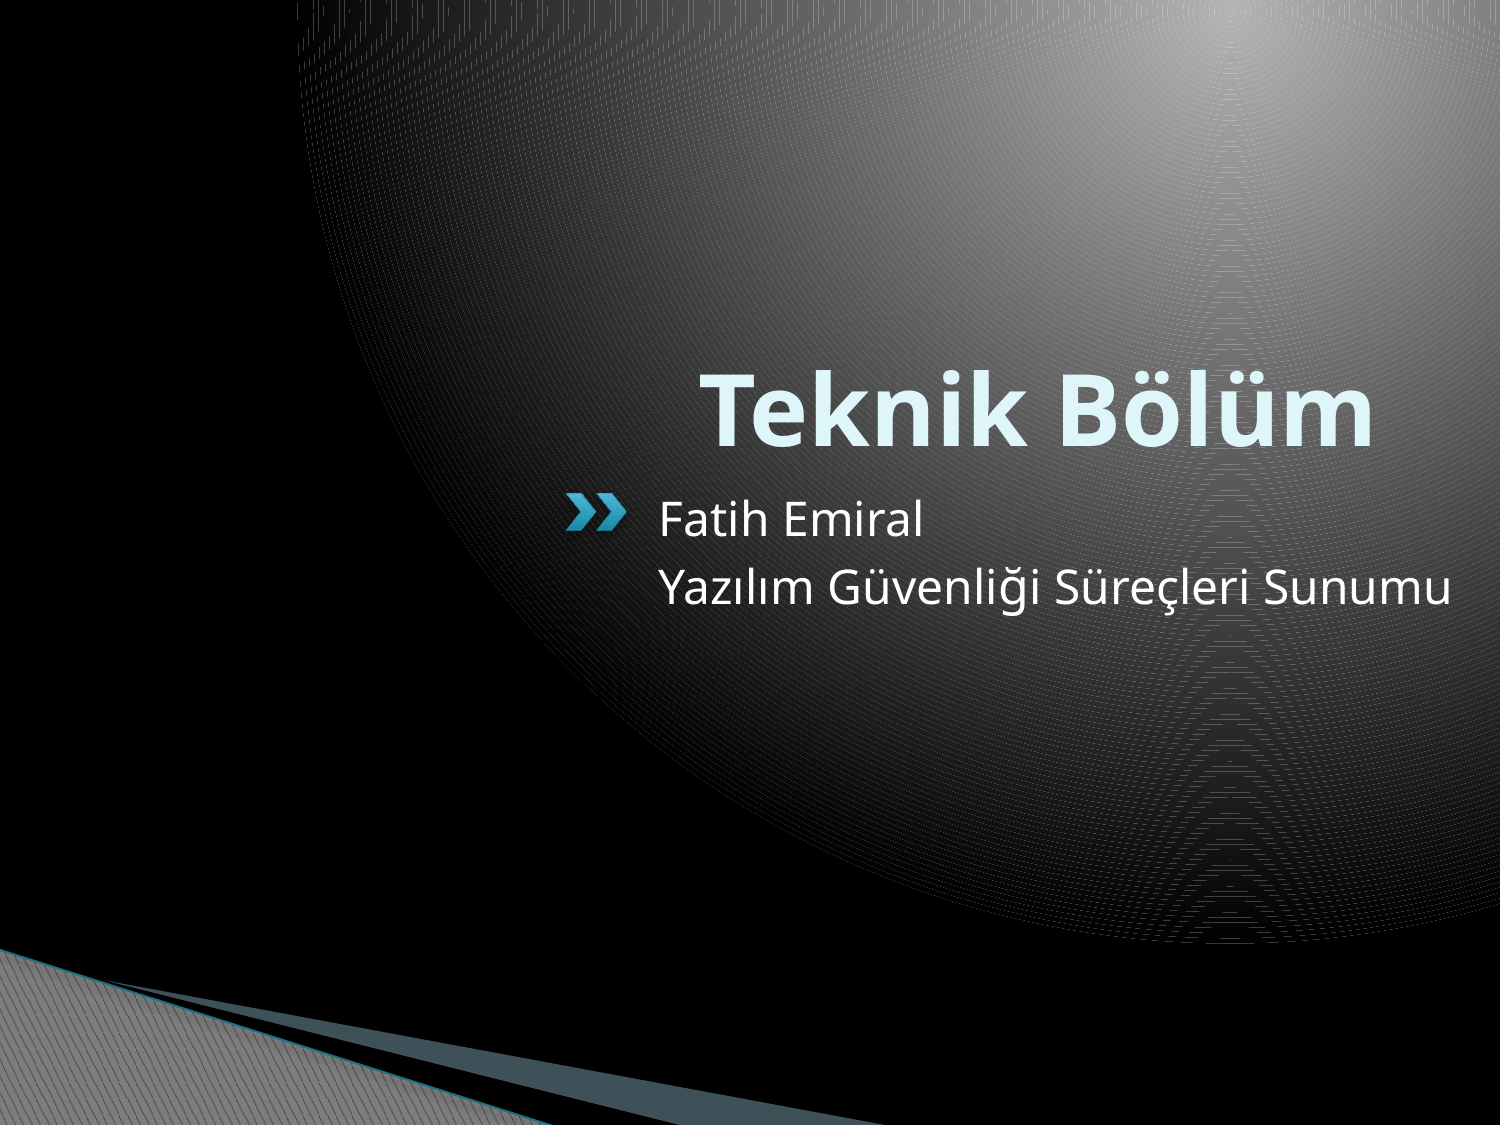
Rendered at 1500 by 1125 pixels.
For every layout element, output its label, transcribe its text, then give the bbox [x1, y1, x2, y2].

picture [0, 952, 543, 1125]
list Fatih Emiral Yazılım Güvenliği Süreçleri Sunumu [643, 480, 1500, 720]
title Teknik Bölüm [118, 173, 1394, 474]
